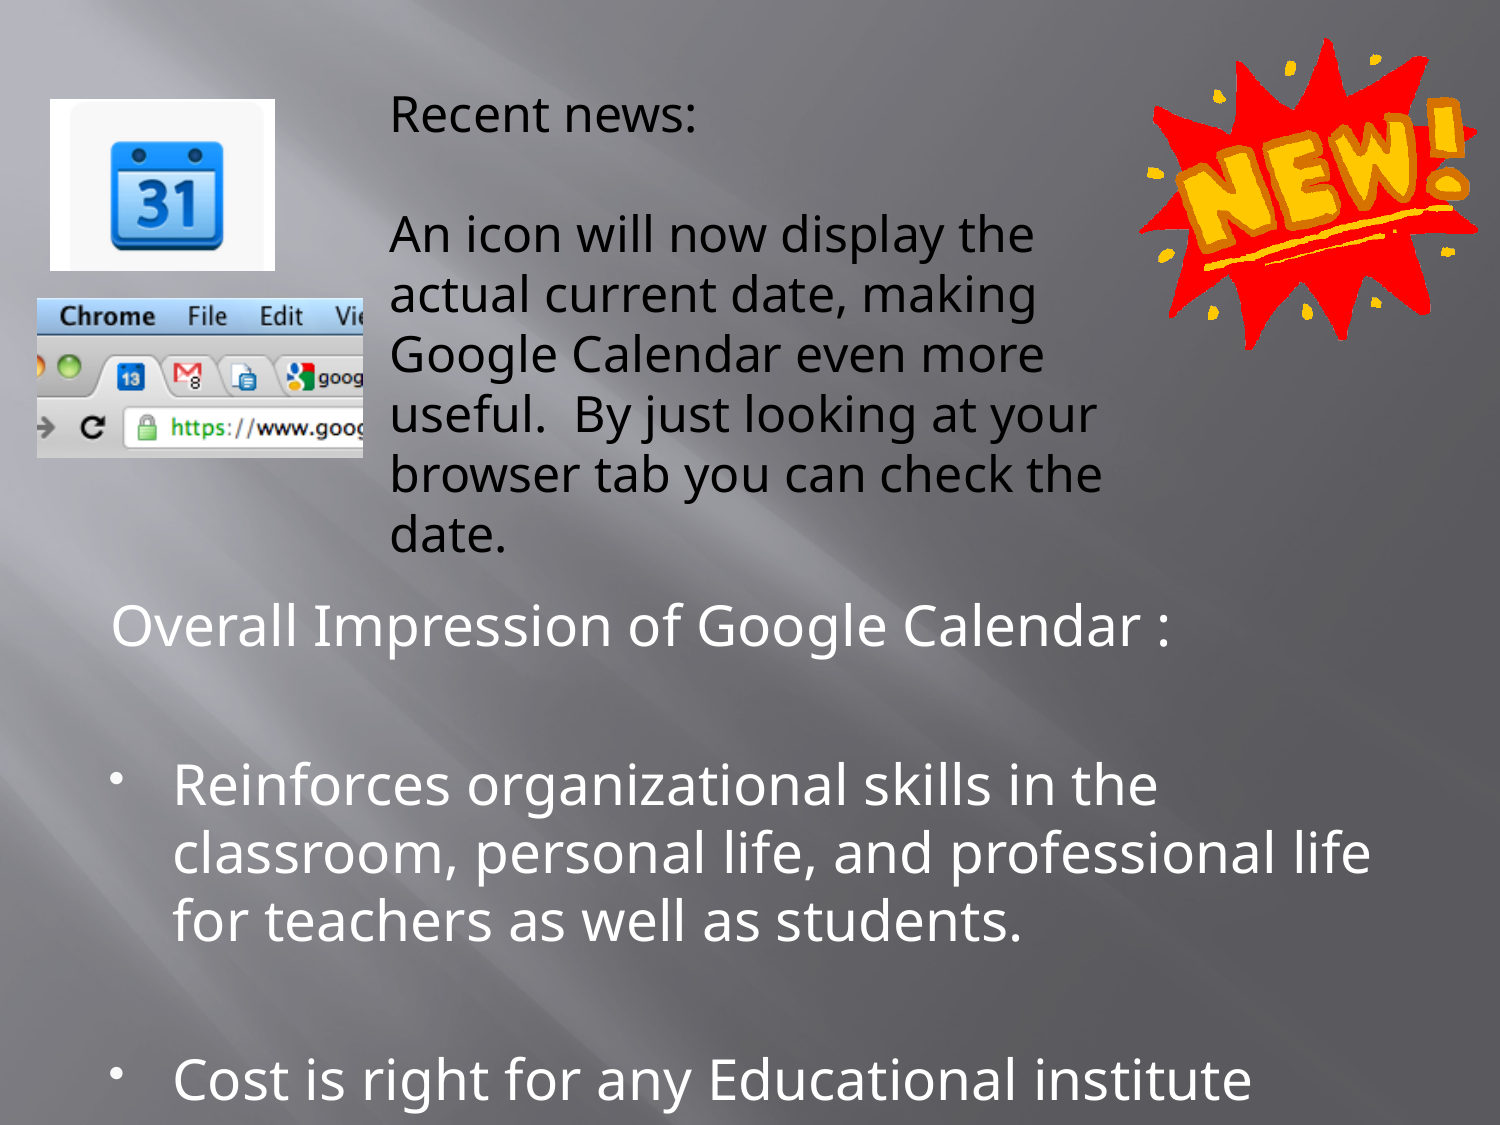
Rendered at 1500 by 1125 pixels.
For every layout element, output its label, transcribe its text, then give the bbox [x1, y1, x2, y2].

list Overall Impression of Google Calendar : Reinforces organizational skills in the classroom, personal life, and professional life for teachers as well as students. Cost is right for any Educational institute [75, 582, 1425, 1125]
picture [1138, 37, 1479, 351]
picture [37, 298, 363, 459]
text_box Recent news: An icon will now display the actual current date, making Google Calendar even more useful. By just looking at your browser tab you can check the date. [374, 74, 1125, 630]
picture [49, 99, 276, 271]
